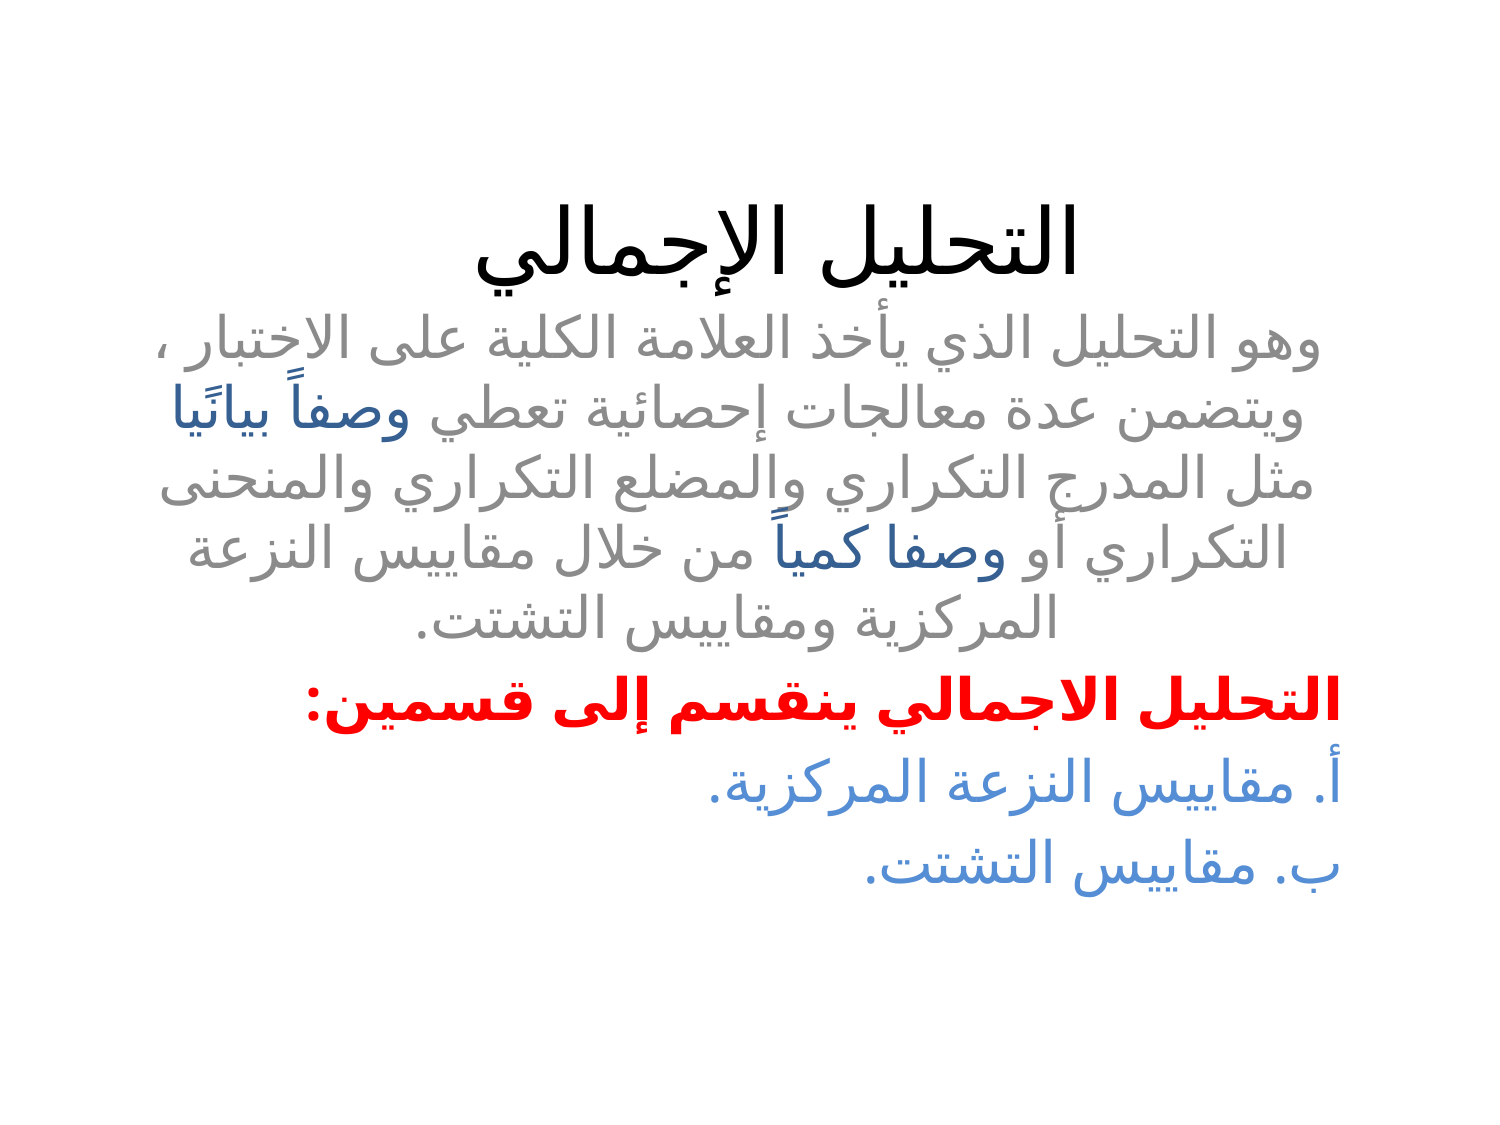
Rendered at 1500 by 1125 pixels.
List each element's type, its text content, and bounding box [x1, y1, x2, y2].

title التحليل الإجمالي [128, 117, 1404, 359]
subtitle وهو التحليل الذي يأخذ العلامة الكلية على الاختبار ، ويتضمن عدة معالجات إحصائية تعطي وصفاً بيانًيا مثل المدرج التكراري والمضلع التكراري والمنحنى التكراري أو وصفا كمياً من خلال مقاييس النزعة المركزية ومقاييس التشتت. التحليل الاجمالي ينقسم إلى قسمين: أ. مقاييس النزعة المركزية. ب. مقاييس التشتت. [117, 292, 1360, 938]
